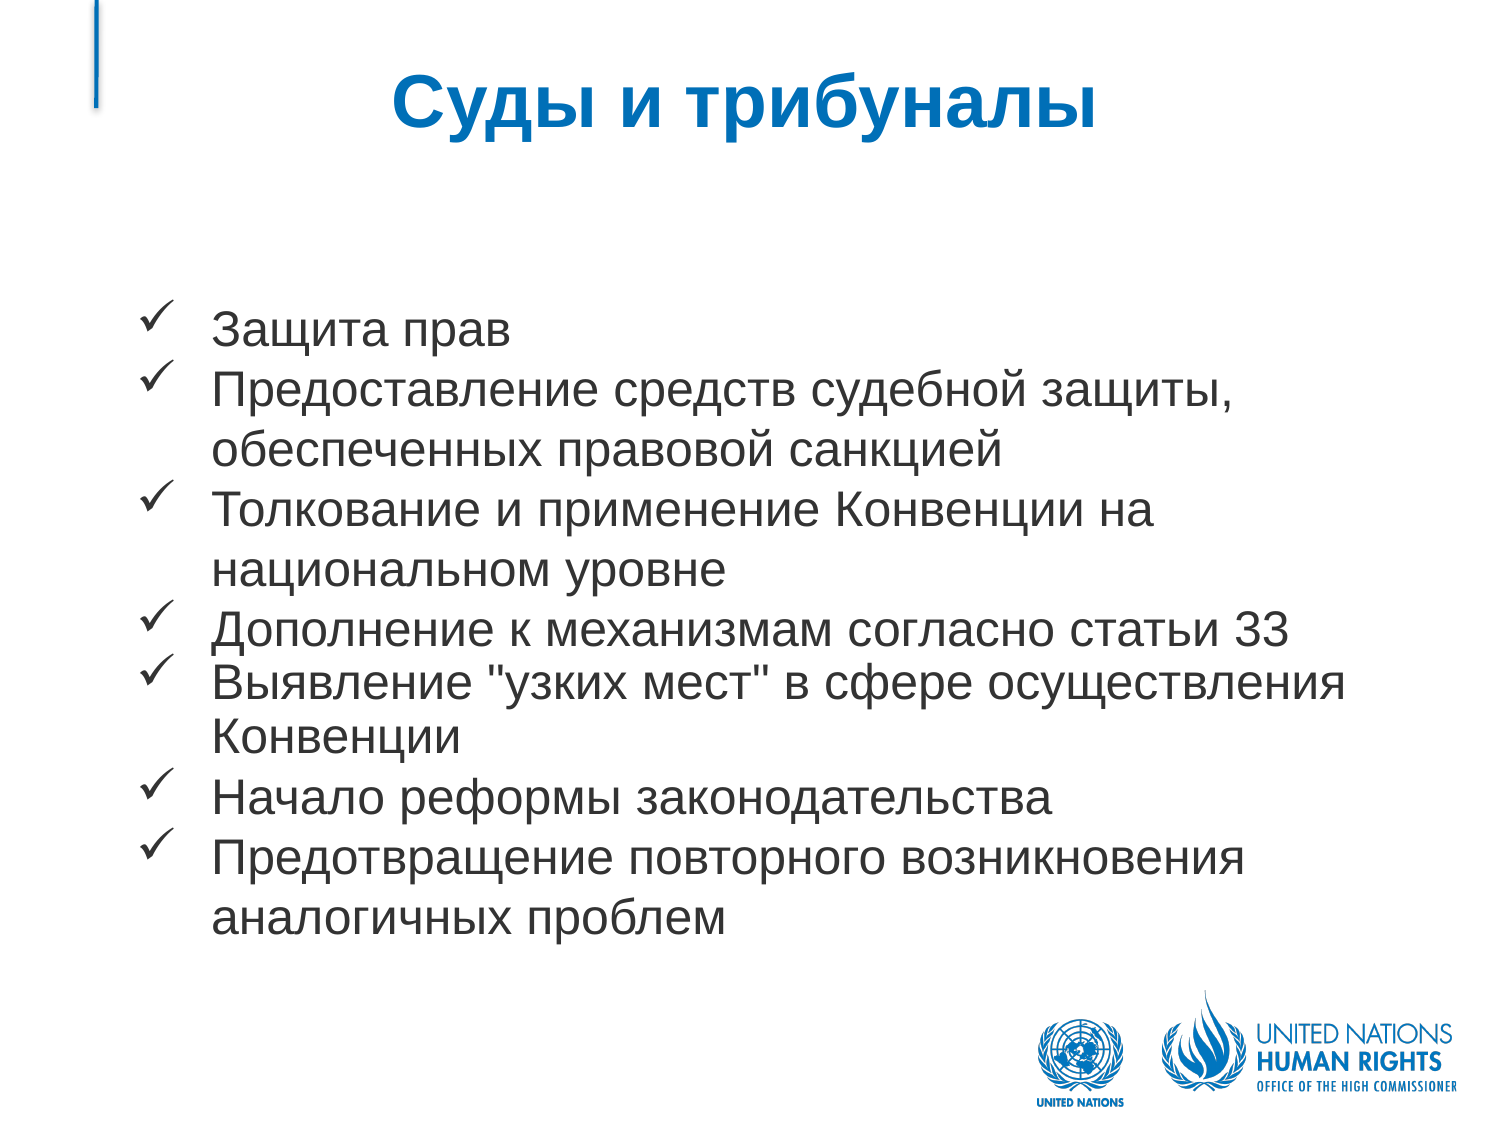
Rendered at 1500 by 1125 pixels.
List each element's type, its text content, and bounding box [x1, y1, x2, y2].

picture [1037, 990, 1457, 1107]
text_box Защита прав Предоставление средств судебной защиты, обеспеченных правовой санкцией Толкование и применение Конвенции на национальном уровне Дополнение к механизмам согласно статьи 33 Выявление "узких мест" в сфере осуществления Конвенции Начало реформы законодательства Предотвращение повторного возникновения аналогичных проблем [121, 223, 1392, 995]
title Суды и трибуналы [54, 45, 1437, 224]
